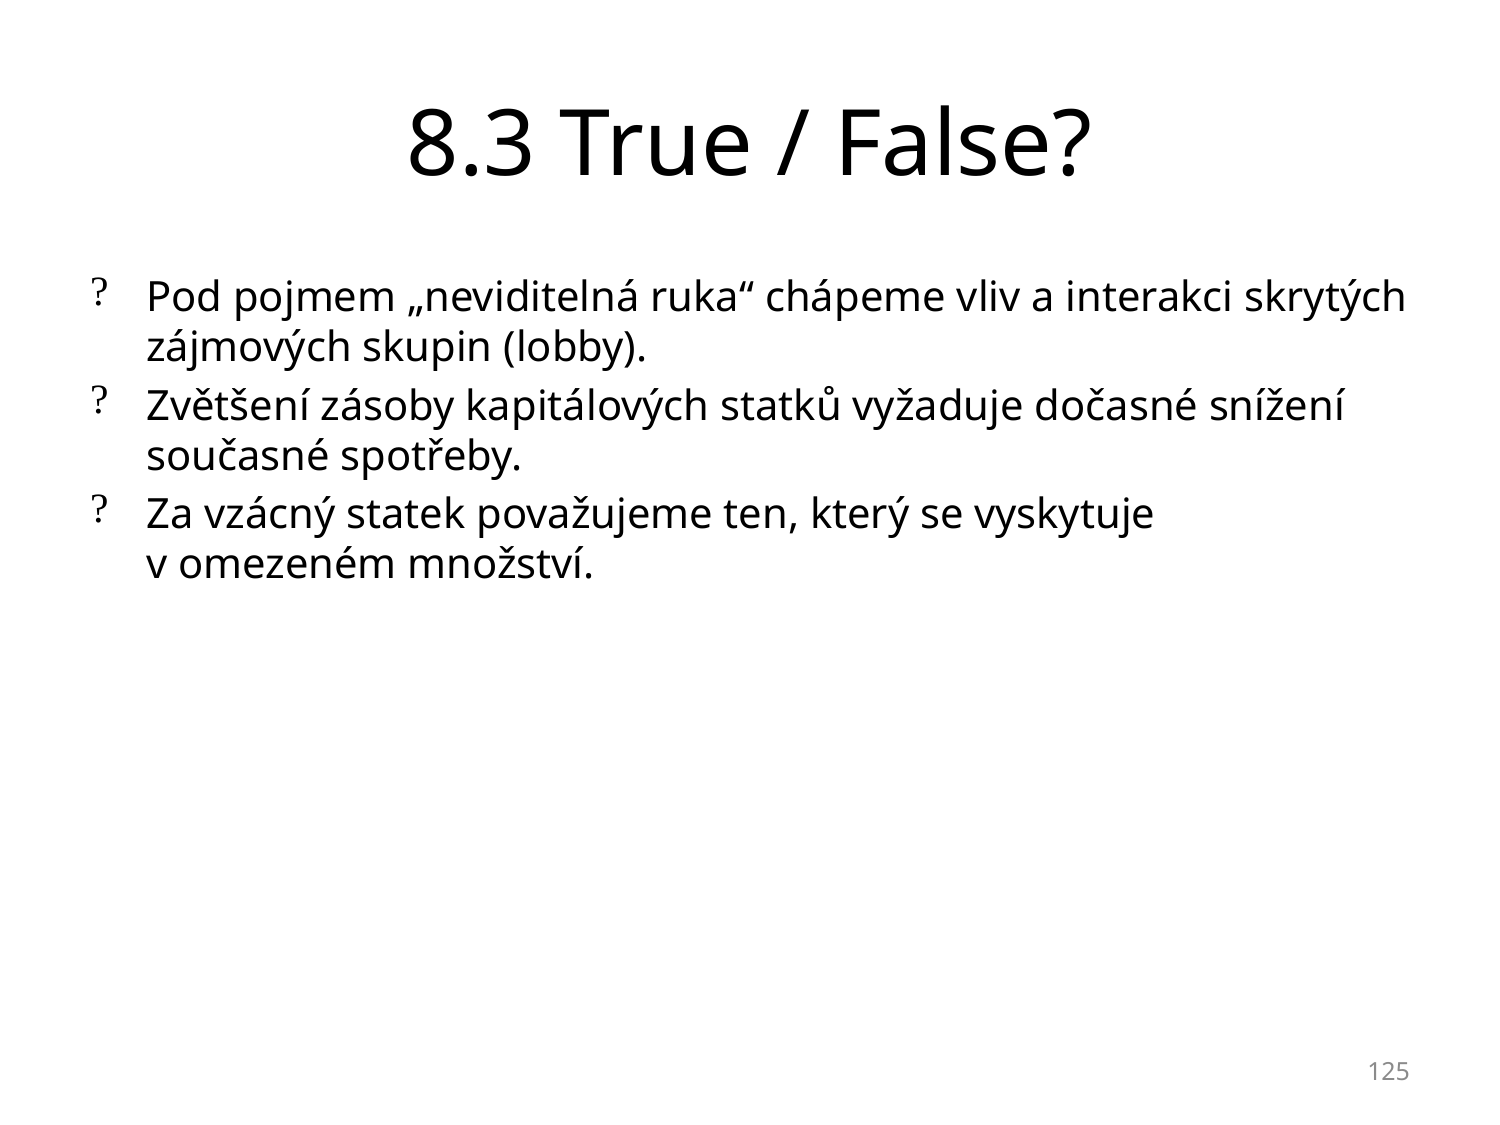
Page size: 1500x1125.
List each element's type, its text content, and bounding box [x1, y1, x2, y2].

list Pod pojmem „neviditelná ruka“ chápeme vliv a interakci skrytých zájmových skupin (lobby). Zvětšení zásoby kapitálových statků vyžaduje dočasné snížení současné spotřeby. Za vzácný statek považujeme ten, který se vyskytuje v omezeném množství. [75, 262, 1425, 1005]
slide_number 125 [1074, 1042, 1425, 1103]
title 8.3 True / False? [75, 45, 1425, 233]
